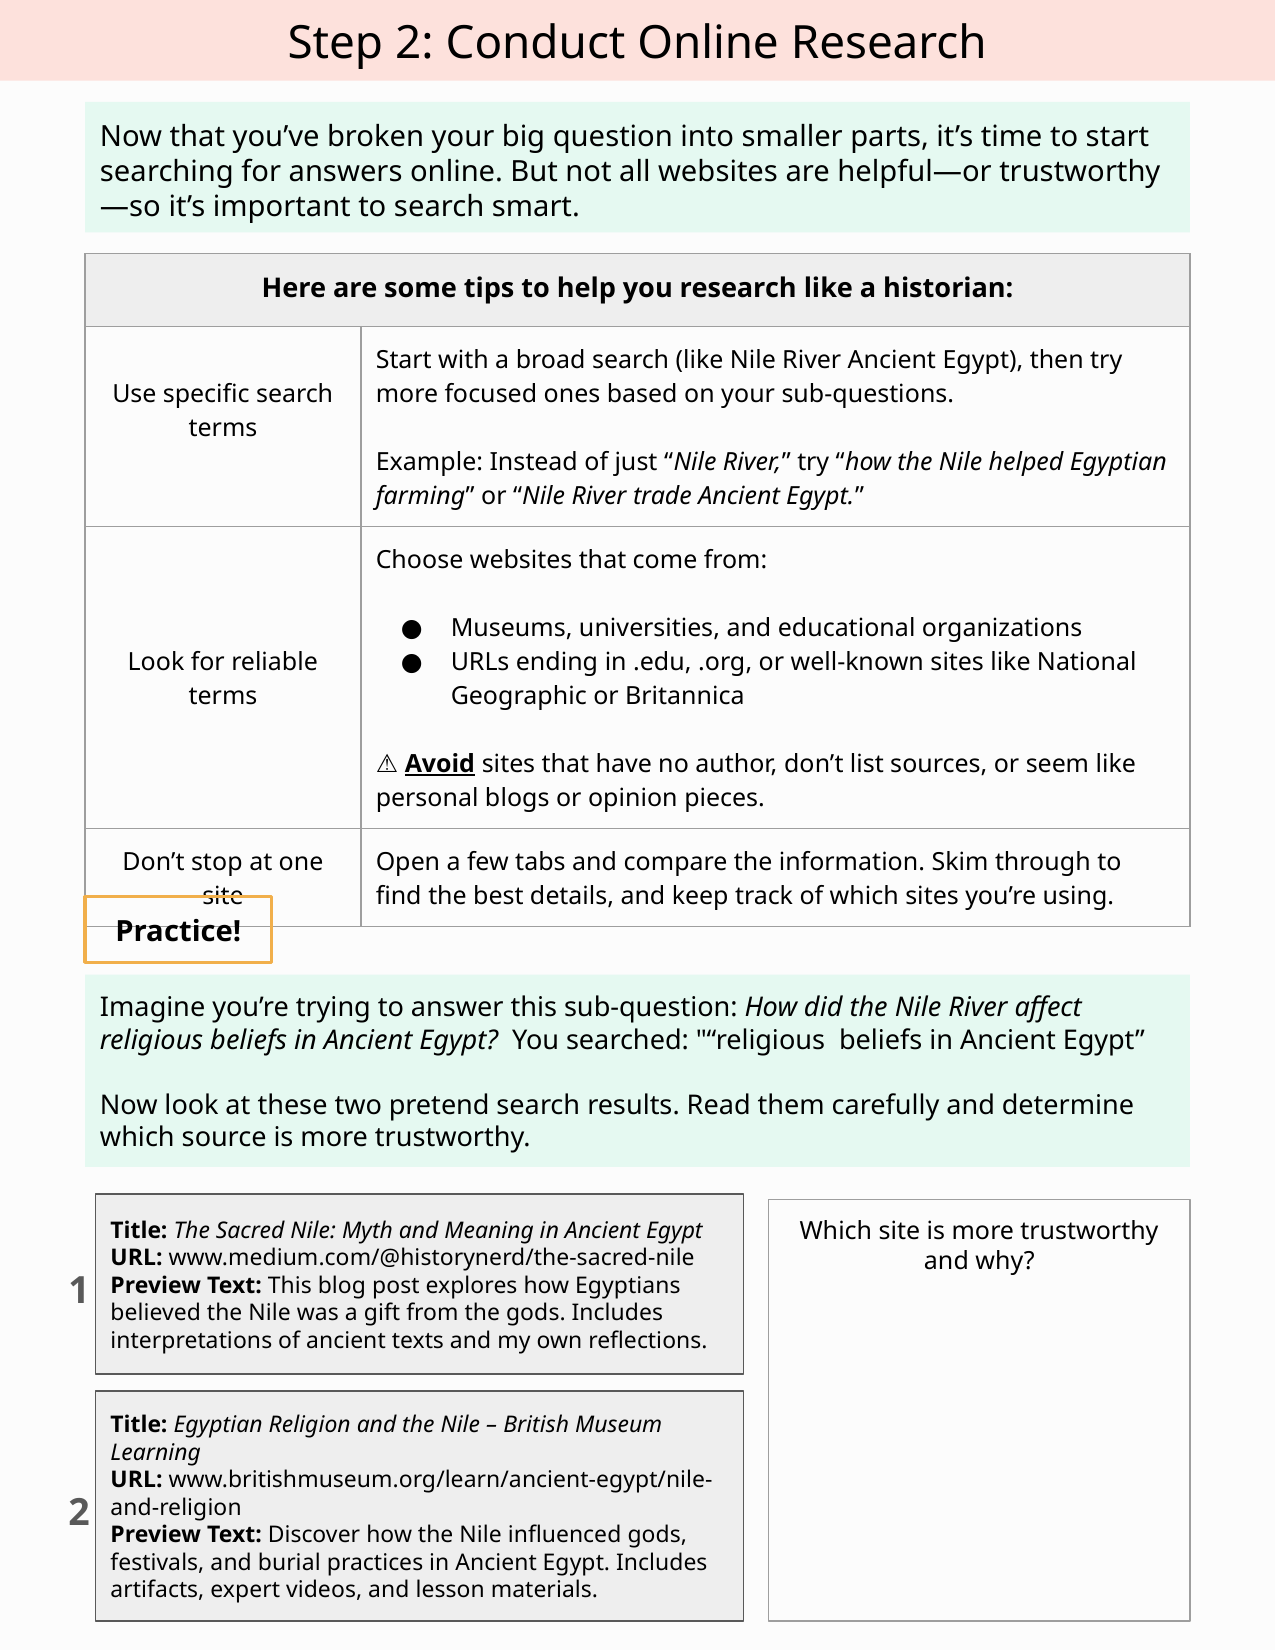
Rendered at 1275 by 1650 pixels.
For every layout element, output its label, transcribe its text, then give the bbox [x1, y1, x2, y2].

table_cell Start with a broad search (like Nile River Ancient Egypt), then try more focused ones based on your sub-questions. Example: Instead of just “Nile River,” try “how the Nile helped Egyptian farming” or “Nile River trade Ancient Egypt.” [362, 327, 1189, 526]
table_cell Choose websites that come from: Museums, universities, and educational organizations URLs ending in .edu, .org, or well-known sites like National Geographic or Britannica ⚠ Avoid sites that have no author, don’t list sources, or seem like personal blogs or opinion pieces. [362, 527, 1189, 828]
text_box Step 2: Conduct Online Research [0, 0, 1275, 81]
table_header Here are some tips to help you research like a historian: [86, 254, 1189, 326]
text_box Title: Egyptian Religion and the Nile – British Museum Learning URL: www.britishmuseum.org/learn/ancient-egypt/nile-and-religion Preview Text: Discover how the Nile influenced gods, festivals, and burial practices in Ancient Egypt. Includes artifacts, expert videos, and lesson materials. [95, 1391, 744, 1621]
text_box Which site is more trustworthy and why? [768, 1199, 1190, 1621]
text_box Title: The Sacred Nile: Myth and Meaning in Ancient Egypt URL: www.medium.com/@historynerd/the-sacred-nile Preview Text: This blog post explores how Egyptians believed the Nile was a gift from the gods. Includes interpretations of ancient texts and my own reflections. [95, 1194, 744, 1374]
text_box Practice! [85, 896, 272, 963]
text_box 2 [53, 1473, 85, 1539]
text_box Imagine you’re trying to answer this sub-question: How did the Nile River affect religious beliefs in Ancient Egypt? You searched: "“religious beliefs in Ancient Egypt” Now look at these two pretend search results. Read them carefully and determine which source is more trustworthy. [85, 974, 1190, 1167]
table_cell Look for reliable terms [86, 527, 360, 828]
table_cell Don’t stop at one site [86, 829, 360, 926]
text_box 1 [53, 1251, 85, 1317]
text_box Now that you’ve broken your big question into smaller parts, it’s time to start searching for answers online. But not all websites are helpful—or trustworthy—so it’s important to search smart. [85, 101, 1190, 233]
table_cell Open a few tabs and compare the information. Skim through to find the best details, and keep track of which sites you’re using. [362, 829, 1189, 926]
table_cell Use specific search terms [86, 327, 360, 526]
